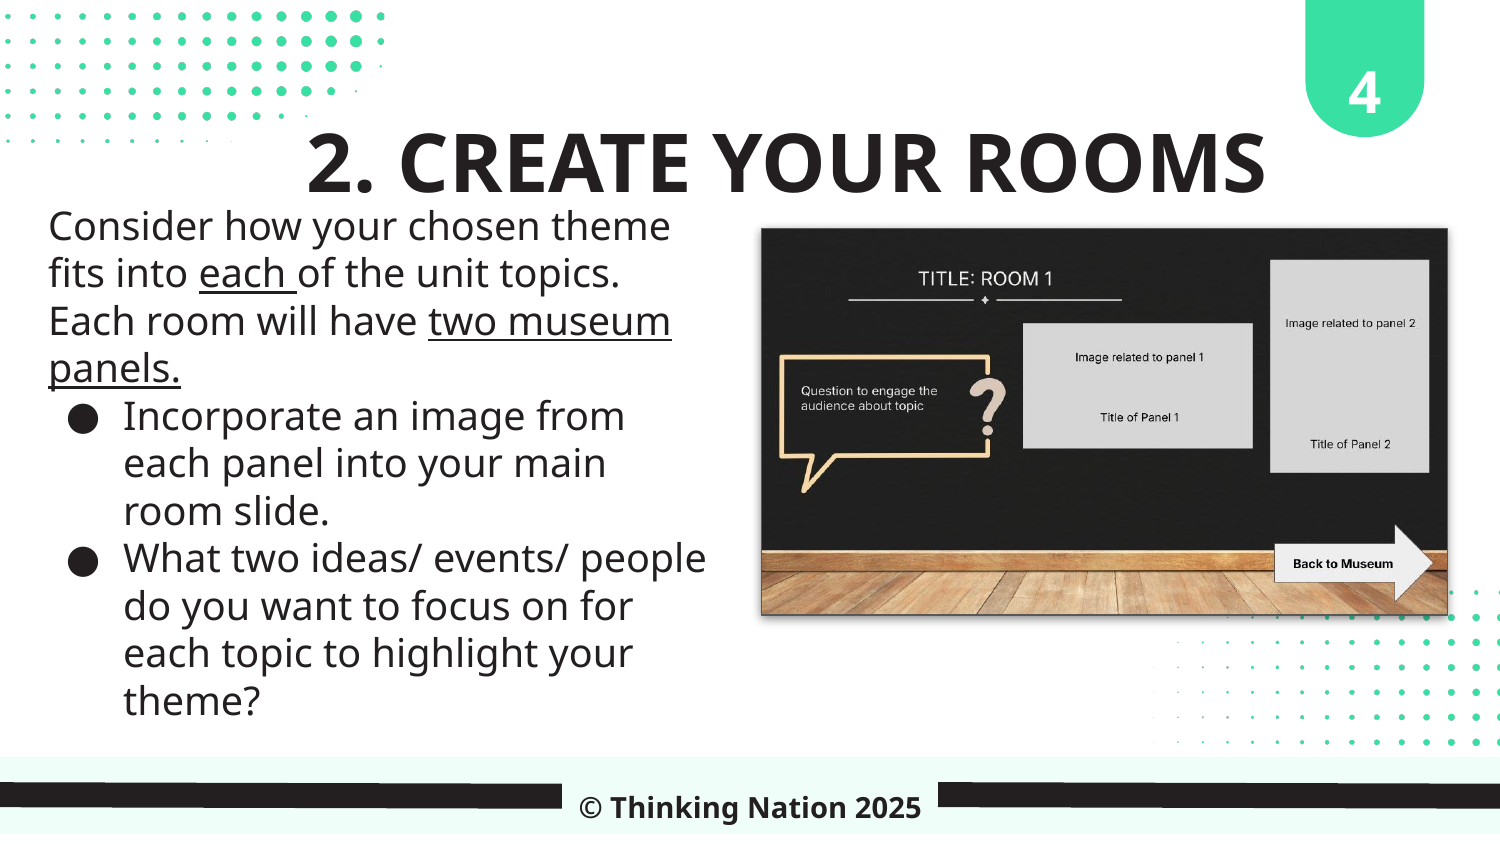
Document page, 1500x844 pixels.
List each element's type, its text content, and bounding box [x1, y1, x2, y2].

text_box Consider how your chosen theme fits into each of the unit topics. Each room will have two museum panels. Incorporate an image from each panel into your main room slide. What two ideas/ events/ people do you want to focus on for each topic to highlight your theme? [48, 200, 713, 724]
text_box [0, 0, 385, 144]
picture [761, 228, 1448, 615]
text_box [0, 756, 1500, 835]
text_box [1300, 0, 1430, 138]
text_box [1128, 590, 1500, 755]
text_box 2. CREATE YOUR ROOMS [209, 71, 1291, 209]
